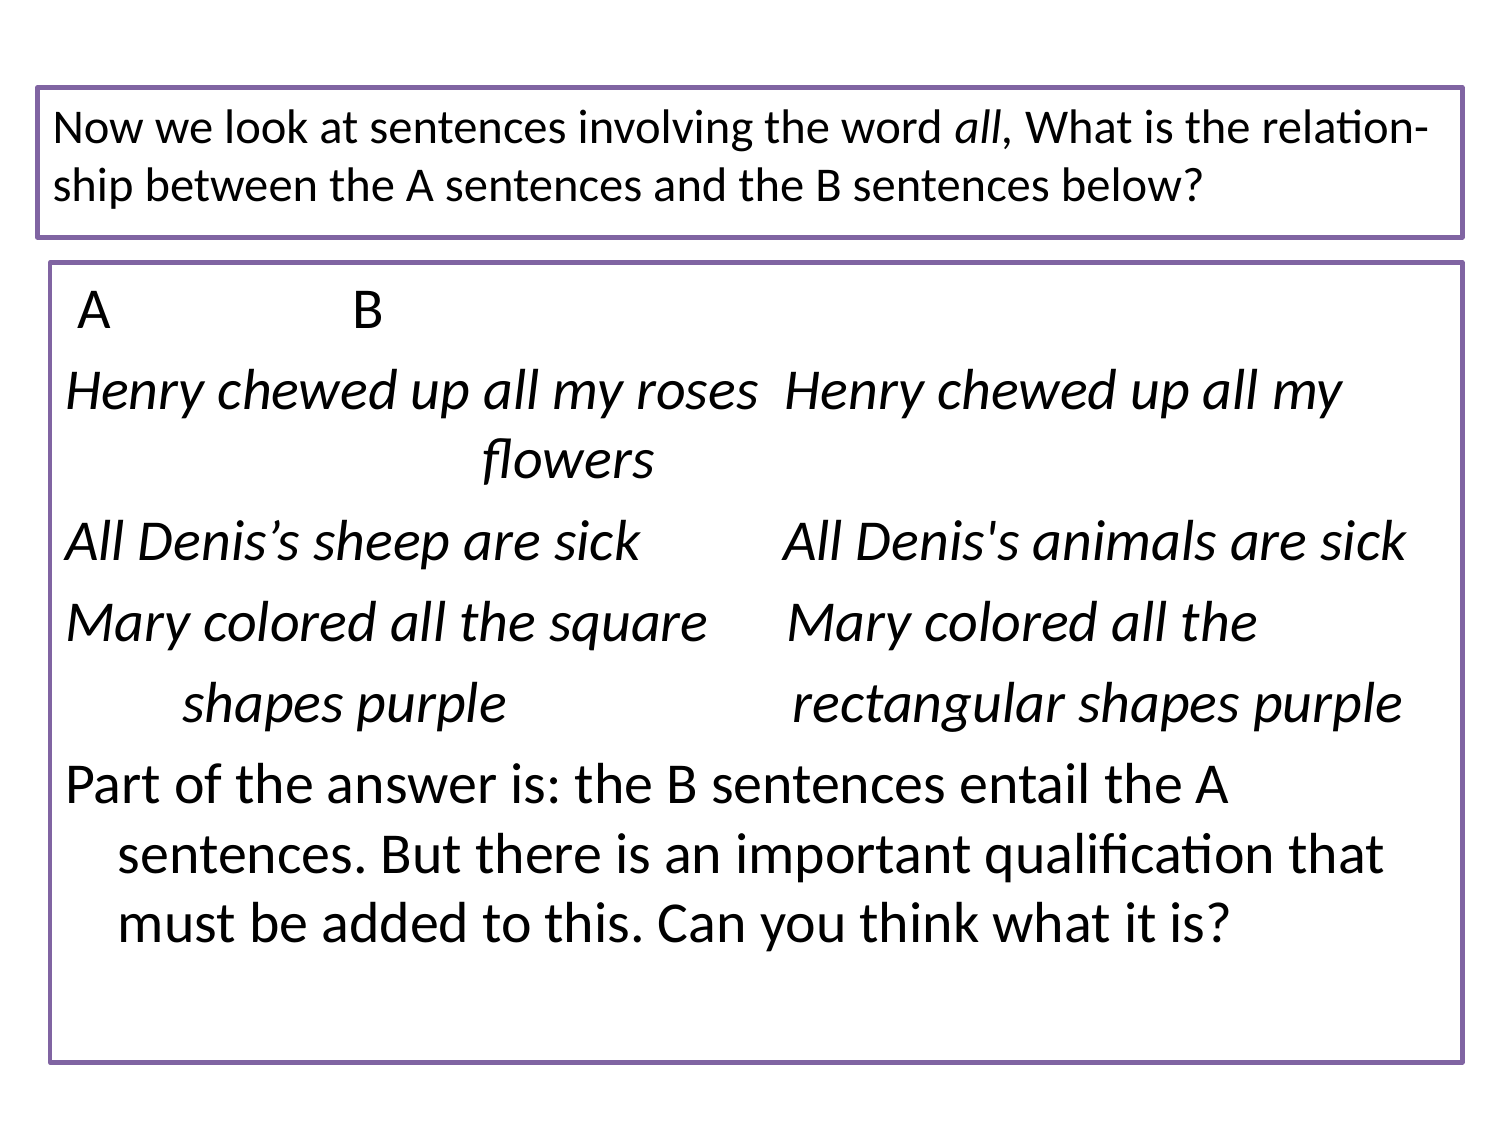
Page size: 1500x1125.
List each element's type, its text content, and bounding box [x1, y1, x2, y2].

title Now we look at sentences involving the word all, What is the relation- ship between the A sentences and the B sentences below? [35, 85, 1465, 240]
list A B Henry chewed up all my roses Henry chewed up all my flowers All Denis’s sheep are sick All Denis's animals are sick Mary colored all the square Mary colored all the shapes purple rectangular shapes purple Part of the answer is: the B sentences entail the A sentences. But there is an important qualification that must be added to this. Can you think what it is? [48, 260, 1465, 1065]
